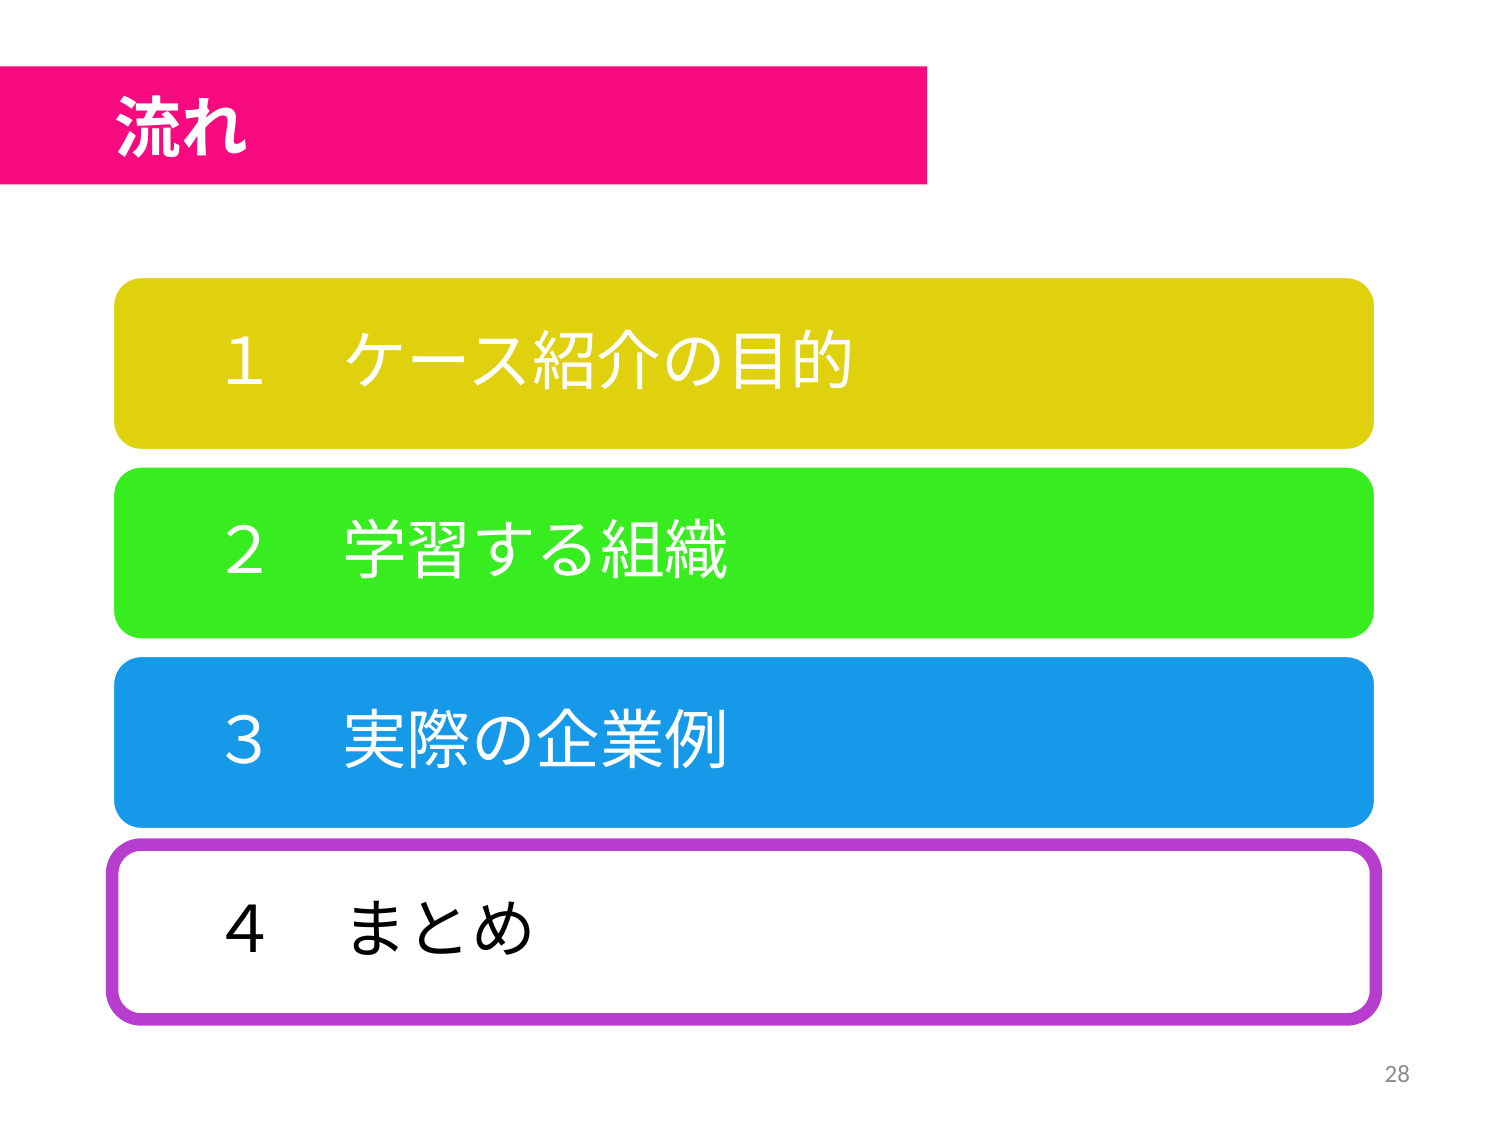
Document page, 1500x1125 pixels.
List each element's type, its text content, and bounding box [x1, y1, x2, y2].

slide_number 28 [1074, 1042, 1425, 1103]
text_box 流れ [0, 64, 929, 186]
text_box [111, 266, 1377, 1029]
